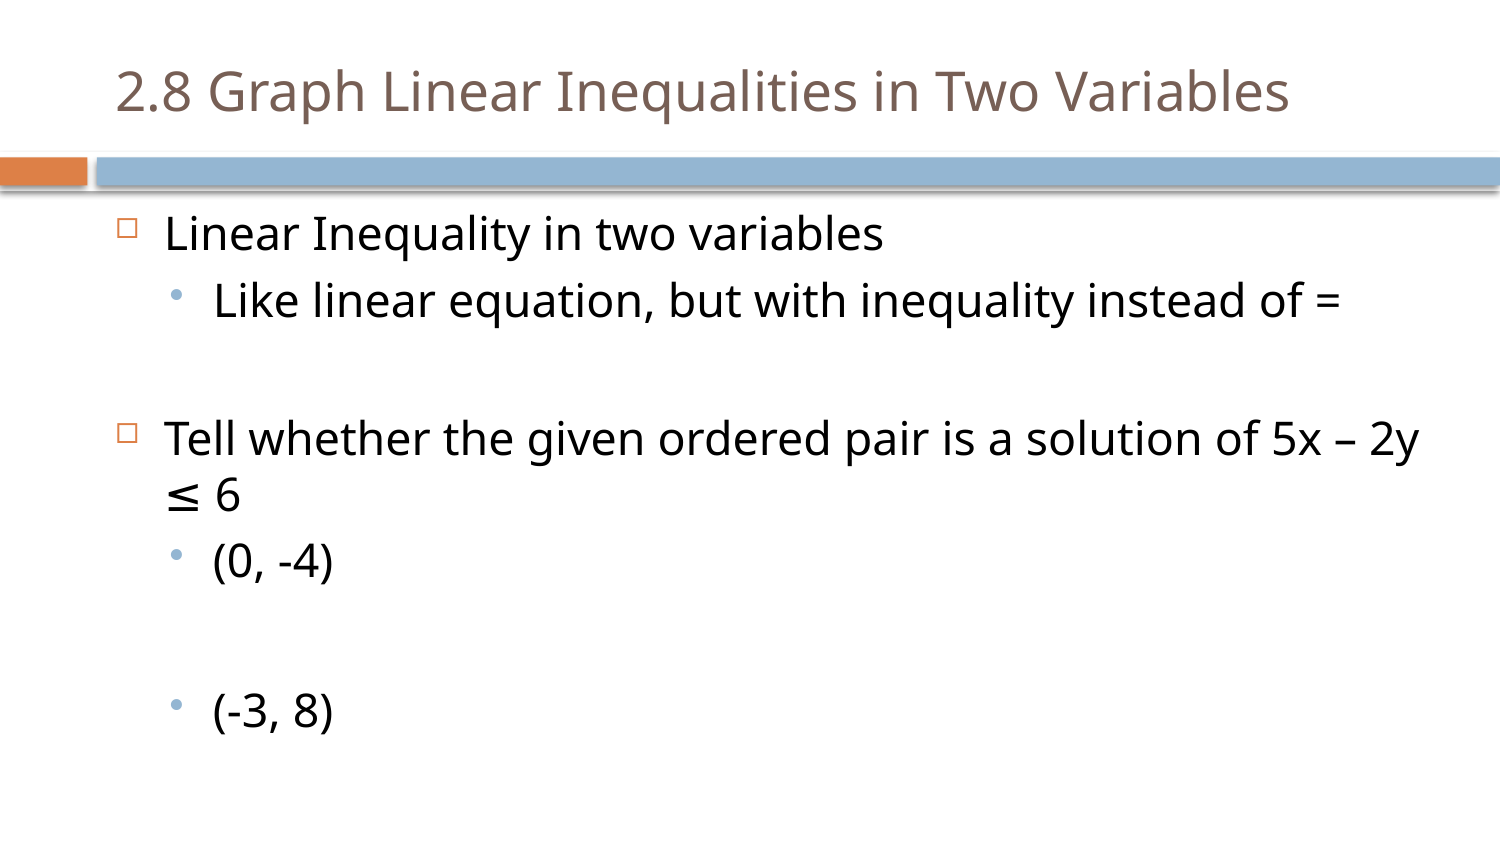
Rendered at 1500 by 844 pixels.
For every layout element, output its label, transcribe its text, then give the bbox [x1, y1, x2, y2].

title 2.8 Graph Linear Inequalities in Two Variables [100, 28, 1438, 150]
list Linear Inequality in two variables Like linear equation, but with inequality instead of = Tell whether the given ordered pair is a solution of 5x – 2y ≤ 6 (0, -4) (-3, 8) [100, 196, 1463, 750]
